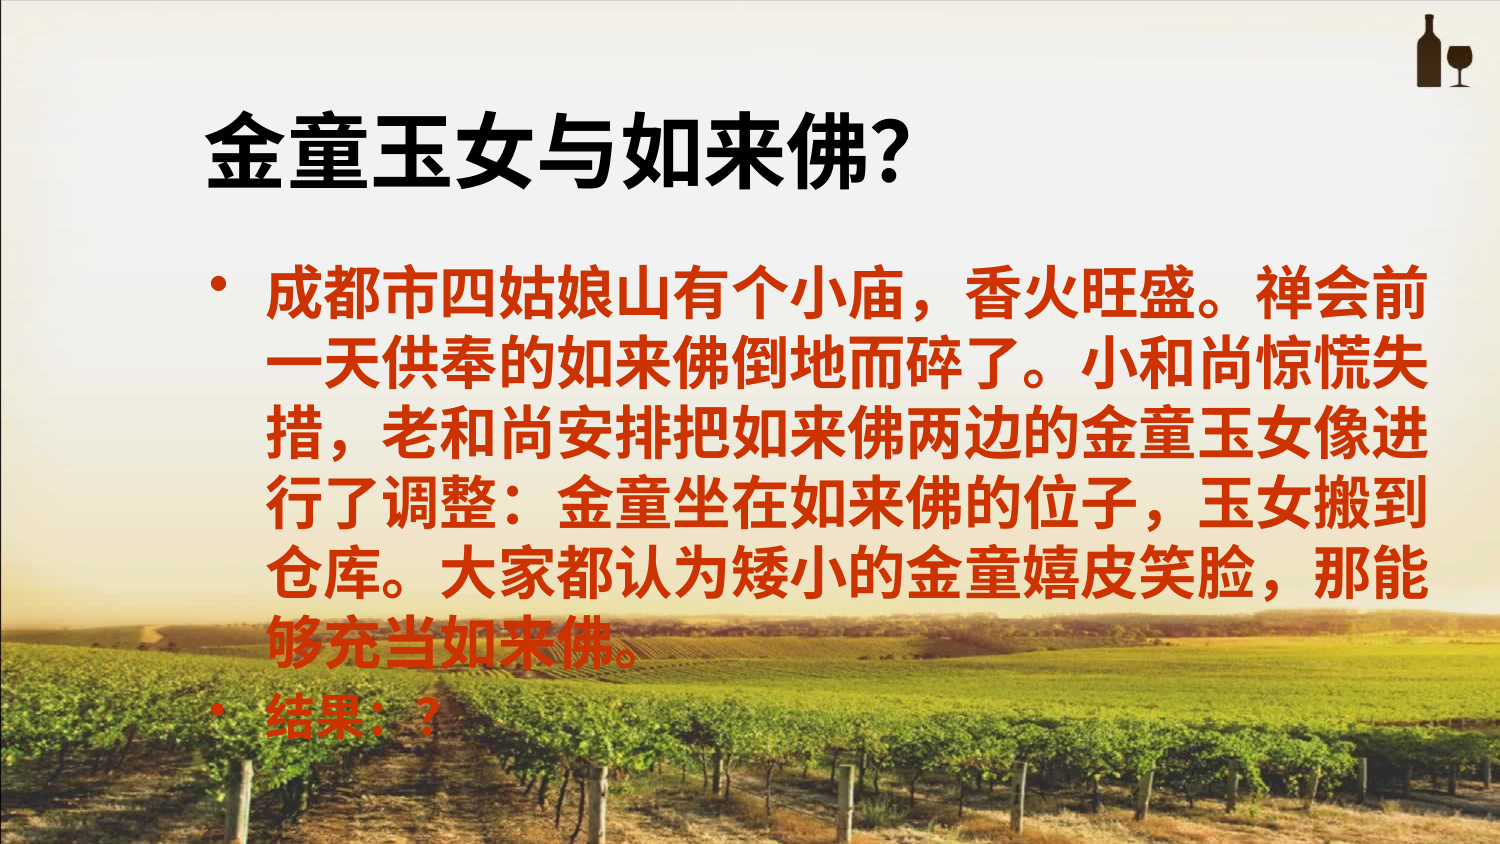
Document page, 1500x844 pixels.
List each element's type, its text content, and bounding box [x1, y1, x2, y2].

title 金童玉女与如来佛？ [188, 26, 1468, 207]
picture [0, 0, 1500, 844]
list 成都市四姑娘山有个小庙，香火旺盛。禅会前一天供奉的如来佛倒地而碎了。小和尚惊慌失措，老和尚安排把如来佛两边的金童玉女像进行了调整：金童坐在如来佛的位子，玉女搬到仓库。大家都认为矮小的金童嬉皮笑脸，那能够充当如来佛。 结果：？ [193, 248, 1470, 755]
